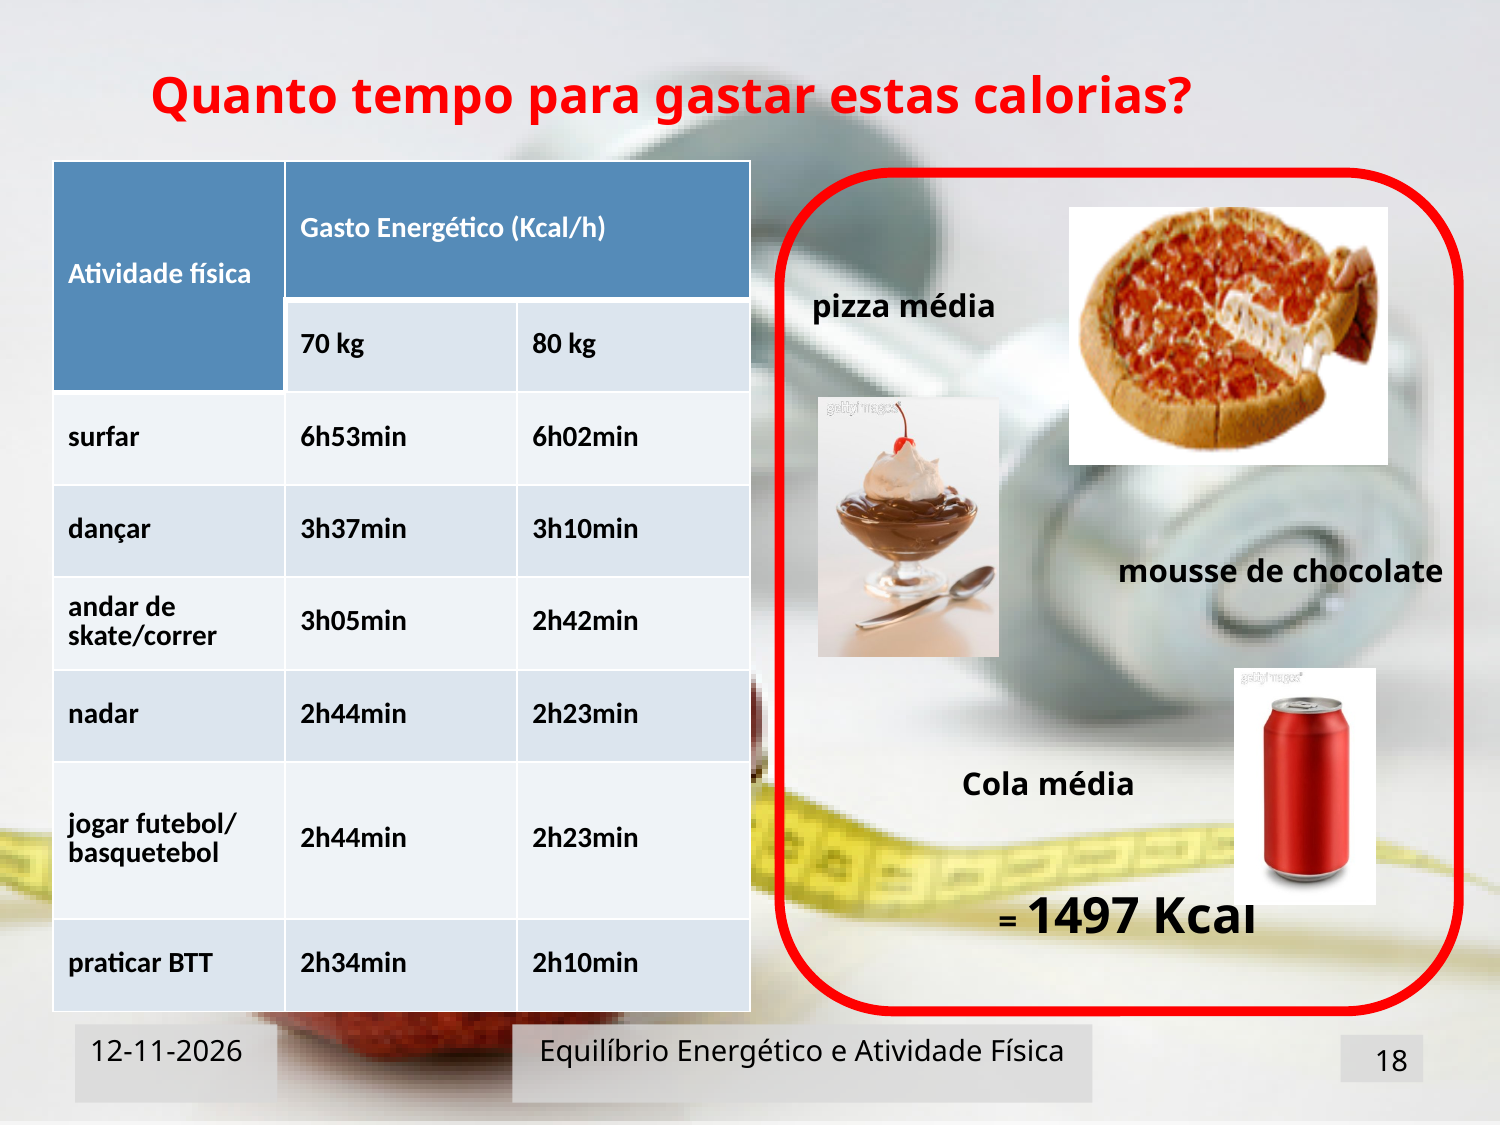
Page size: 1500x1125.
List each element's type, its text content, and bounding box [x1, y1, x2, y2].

table_cell 2h42min [518, 578, 749, 669]
table_cell 6h02min [518, 393, 749, 484]
table_header Atividade física [54, 162, 284, 390]
table_cell jogar futebol/ basquetebol [54, 763, 284, 918]
table_cell 6h53min [286, 393, 516, 484]
table_cell 70 kg [288, 303, 516, 391]
table_cell 2h23min [518, 763, 749, 918]
table_cell 2h10min [518, 920, 749, 1011]
picture [818, 396, 999, 658]
table_cell 80 kg [518, 303, 749, 391]
text_box Quanto tempo para gastar estas calorias? [135, 0, 1388, 188]
table_cell praticar BTT [54, 920, 284, 1011]
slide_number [74, 1024, 278, 1103]
table_cell 3h37min [286, 486, 516, 576]
picture [0, 0, 1500, 1125]
table_cell 2h34min [286, 920, 516, 1011]
table_cell 2h23min [518, 671, 749, 761]
footer Equilíbrio Energético e Atividade Física [512, 1024, 1093, 1103]
table_cell andar de skate/correr [54, 578, 284, 669]
table_cell surfar [54, 395, 284, 484]
table_header Gasto Energético (Kcal/h) [286, 188, 749, 297]
picture [1068, 207, 1388, 465]
table_cell 3h05min [286, 578, 516, 669]
table_cell 3h10min [518, 486, 749, 576]
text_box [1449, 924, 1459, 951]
table_cell nadar [54, 671, 284, 761]
slide_number 18 [1340, 1034, 1424, 1083]
table_cell dançar [54, 486, 284, 576]
table_cell 2h44min [286, 671, 516, 761]
picture [1234, 668, 1376, 906]
table_cell 2h44min [286, 763, 516, 918]
text_box [777, 170, 1461, 1014]
